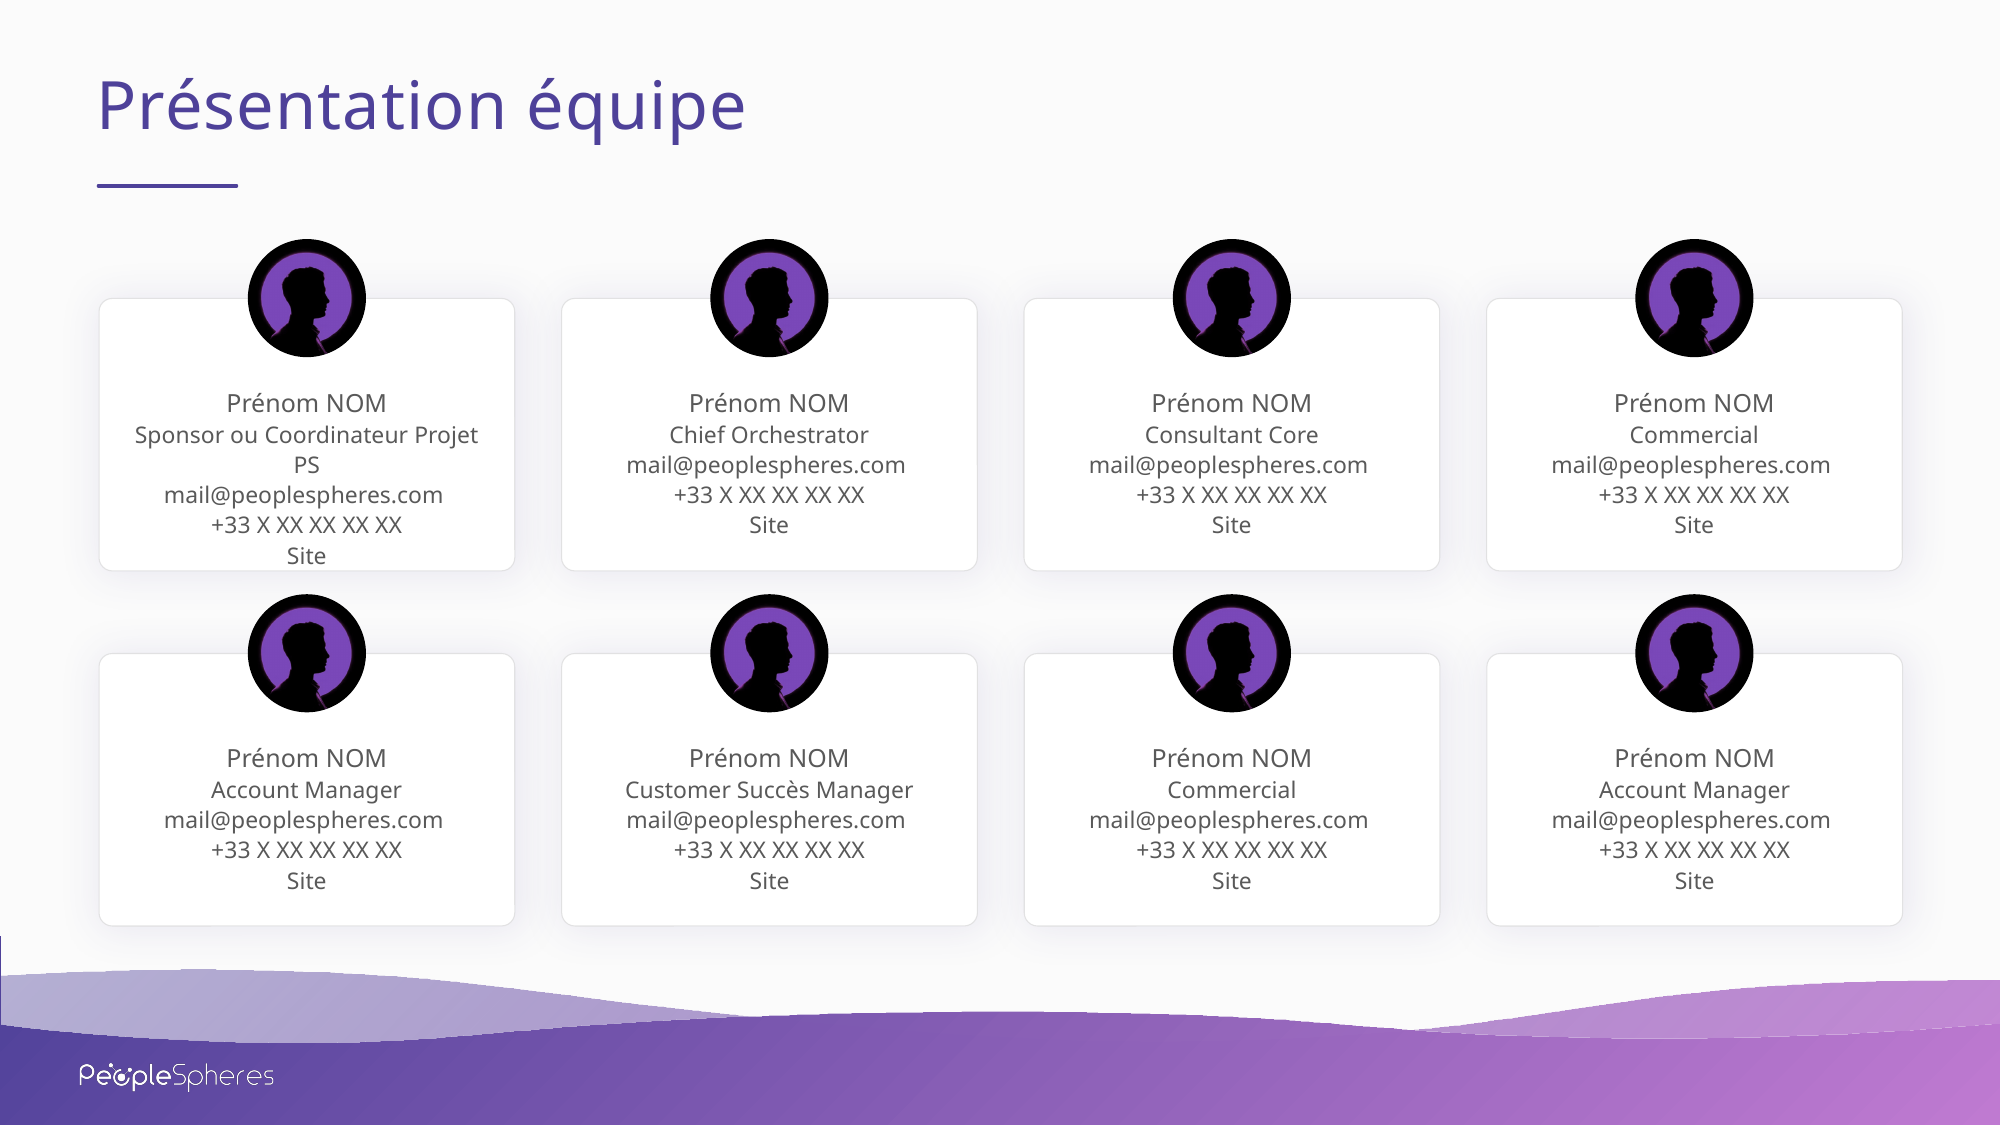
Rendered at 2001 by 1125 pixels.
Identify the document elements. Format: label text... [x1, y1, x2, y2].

text_box Prénom NOM Account Manager mail@peoplespheres.com +33 X XX XX XX XX Site [1486, 653, 1903, 926]
text_box Prénom NOM Sponsor ou Coordinateur Projet PS mail@peoplespheres.com +33 X XX XX XX XX Site [99, 298, 515, 571]
picture [1635, 594, 1754, 713]
picture [710, 239, 829, 358]
picture [247, 594, 366, 713]
text_box Prénom NOM Commercial mail@peoplespheres.com +33 X XX XX XX XX Site [1024, 653, 1441, 926]
text_box Prénom NOM Chief Orchestrator mail@peoplespheres.com +33 X XX XX XX XX Site [561, 298, 978, 571]
text_box Prénom NOM Account Manager mail@peoplespheres.com +33 X XX XX XX XX Site [99, 653, 515, 926]
picture [79, 1063, 274, 1093]
picture [1172, 594, 1291, 713]
text_box Prénom NOM Commercial mail@peoplespheres.com +33 X XX XX XX XX Site [1486, 298, 1903, 571]
text_box Prénom NOM Customer Succès Manager mail@peoplespheres.com +33 X XX XX XX XX Site [561, 653, 978, 926]
picture [710, 594, 829, 713]
title Présentation équipe [96, 71, 1595, 157]
picture [1635, 239, 1754, 358]
picture [1172, 239, 1291, 358]
picture [247, 239, 366, 358]
text_box Prénom NOM Consultant Core mail@peoplespheres.com +33 X XX XX XX XX Site [1024, 298, 1440, 571]
